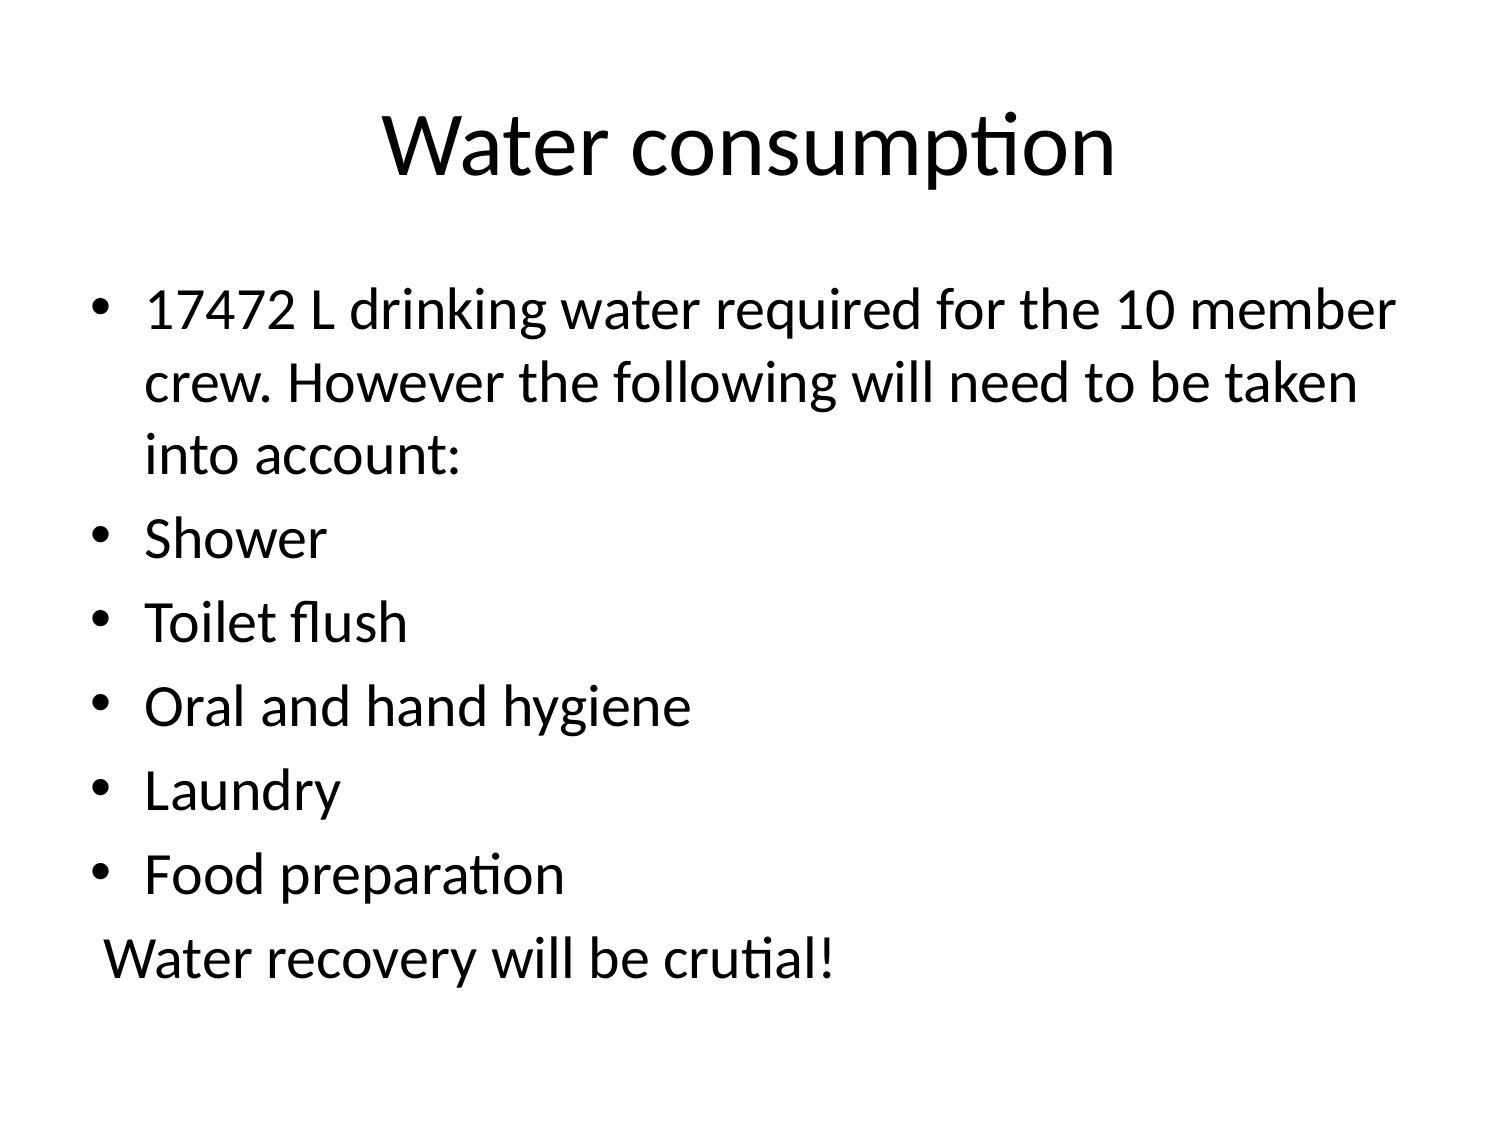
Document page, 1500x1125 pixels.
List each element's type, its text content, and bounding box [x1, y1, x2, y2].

title Water consumption [75, 45, 1425, 233]
list 17472 L drinking water required for the 10 member crew. However the following will need to be taken into account: Shower Toilet flush Oral and hand hygiene Laundry Food preparation Water recovery will be crutial! [75, 262, 1425, 1005]
